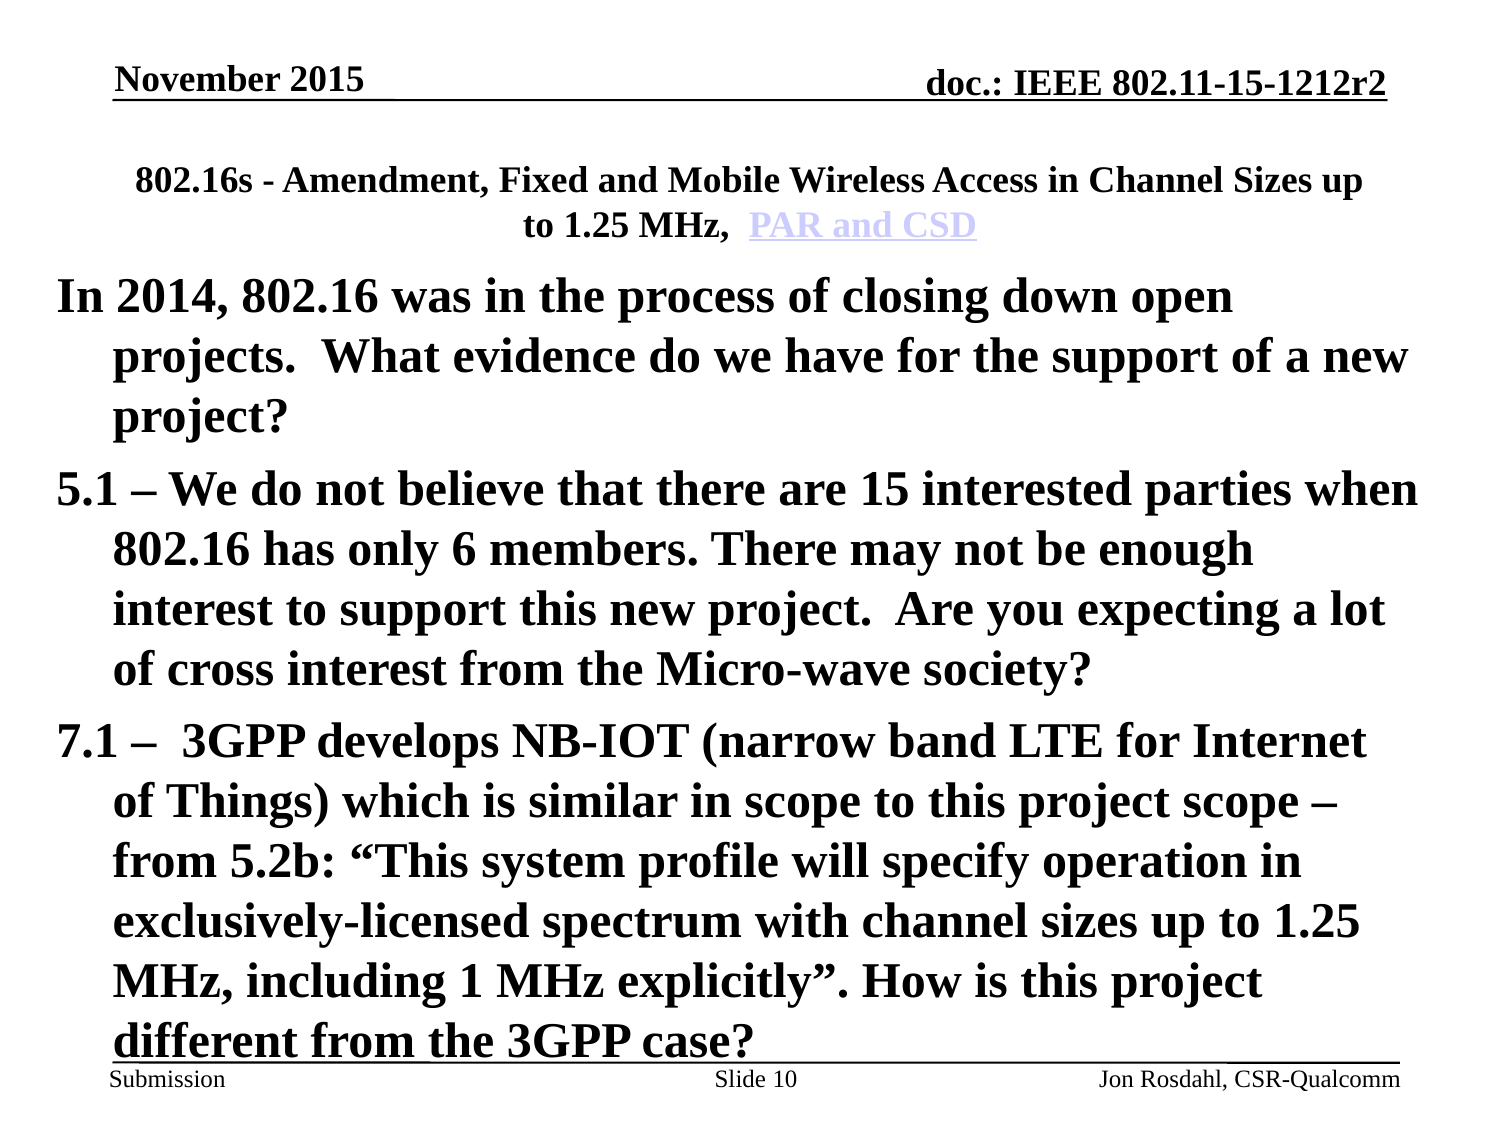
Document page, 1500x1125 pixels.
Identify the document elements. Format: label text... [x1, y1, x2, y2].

footer Jon Rosdahl, CSR-Qualcomm [878, 1061, 1402, 1093]
slide_number Slide 10 [712, 1061, 800, 1123]
title 802.16s - Amendment, Fixed and Mobile Wireless Access in Channel Sizes up to 1.25 MHz, PAR and CSD [112, 112, 1388, 255]
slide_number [114, 54, 423, 100]
list In 2014, 802.16 was in the process of closing down open projects. What evidence do we have for the support of a new project? 5.1 – We do not believe that there are 15 interested parties when 802.16 has only 6 members. There may not be enough interest to support this new project. Are you expecting a lot of cross interest from the Micro-wave society? 7.1 – 3GPP develops NB-IOT (narrow band LTE for Internet of Things) which is similar in scope to this project scope – from 5.2b: “This system profile will specify operation in exclusively-licensed spectrum with channel sizes up to 1.25 MHz, including 1 MHz explicitly”. How is this project different from the 3GPP case? [41, 255, 1436, 1063]
